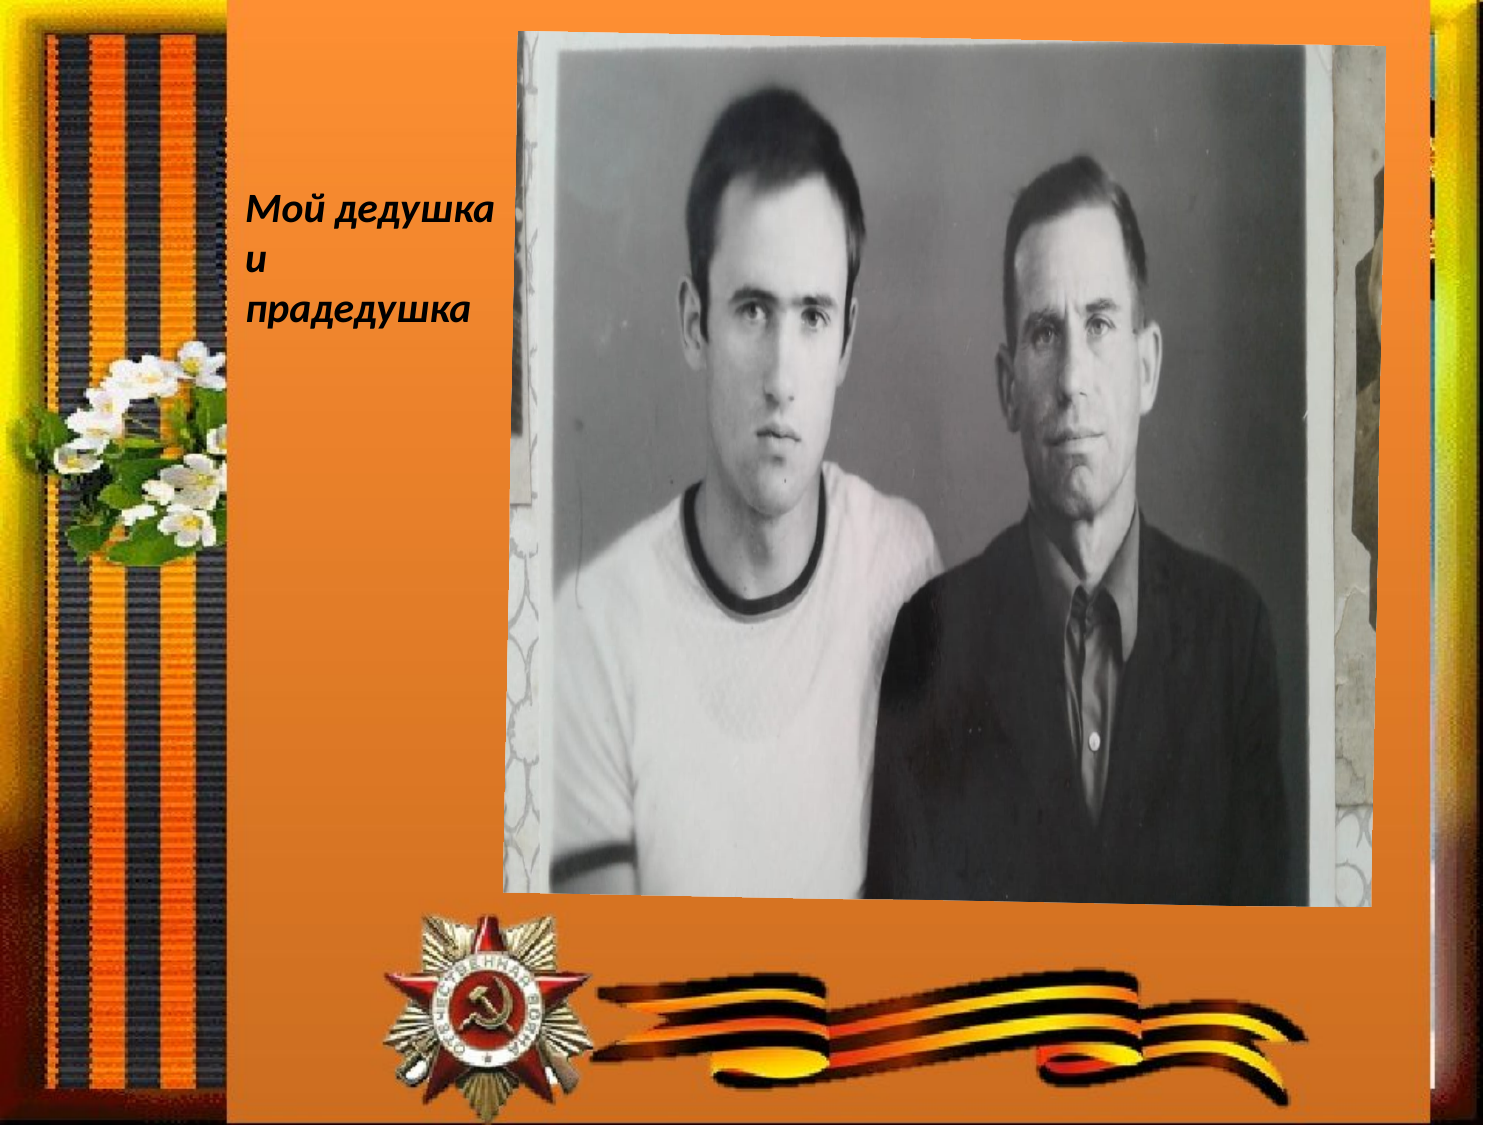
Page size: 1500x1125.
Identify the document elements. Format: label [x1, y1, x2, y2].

list [0, 0, 1483, 1125]
picture [513, 34, 1375, 904]
